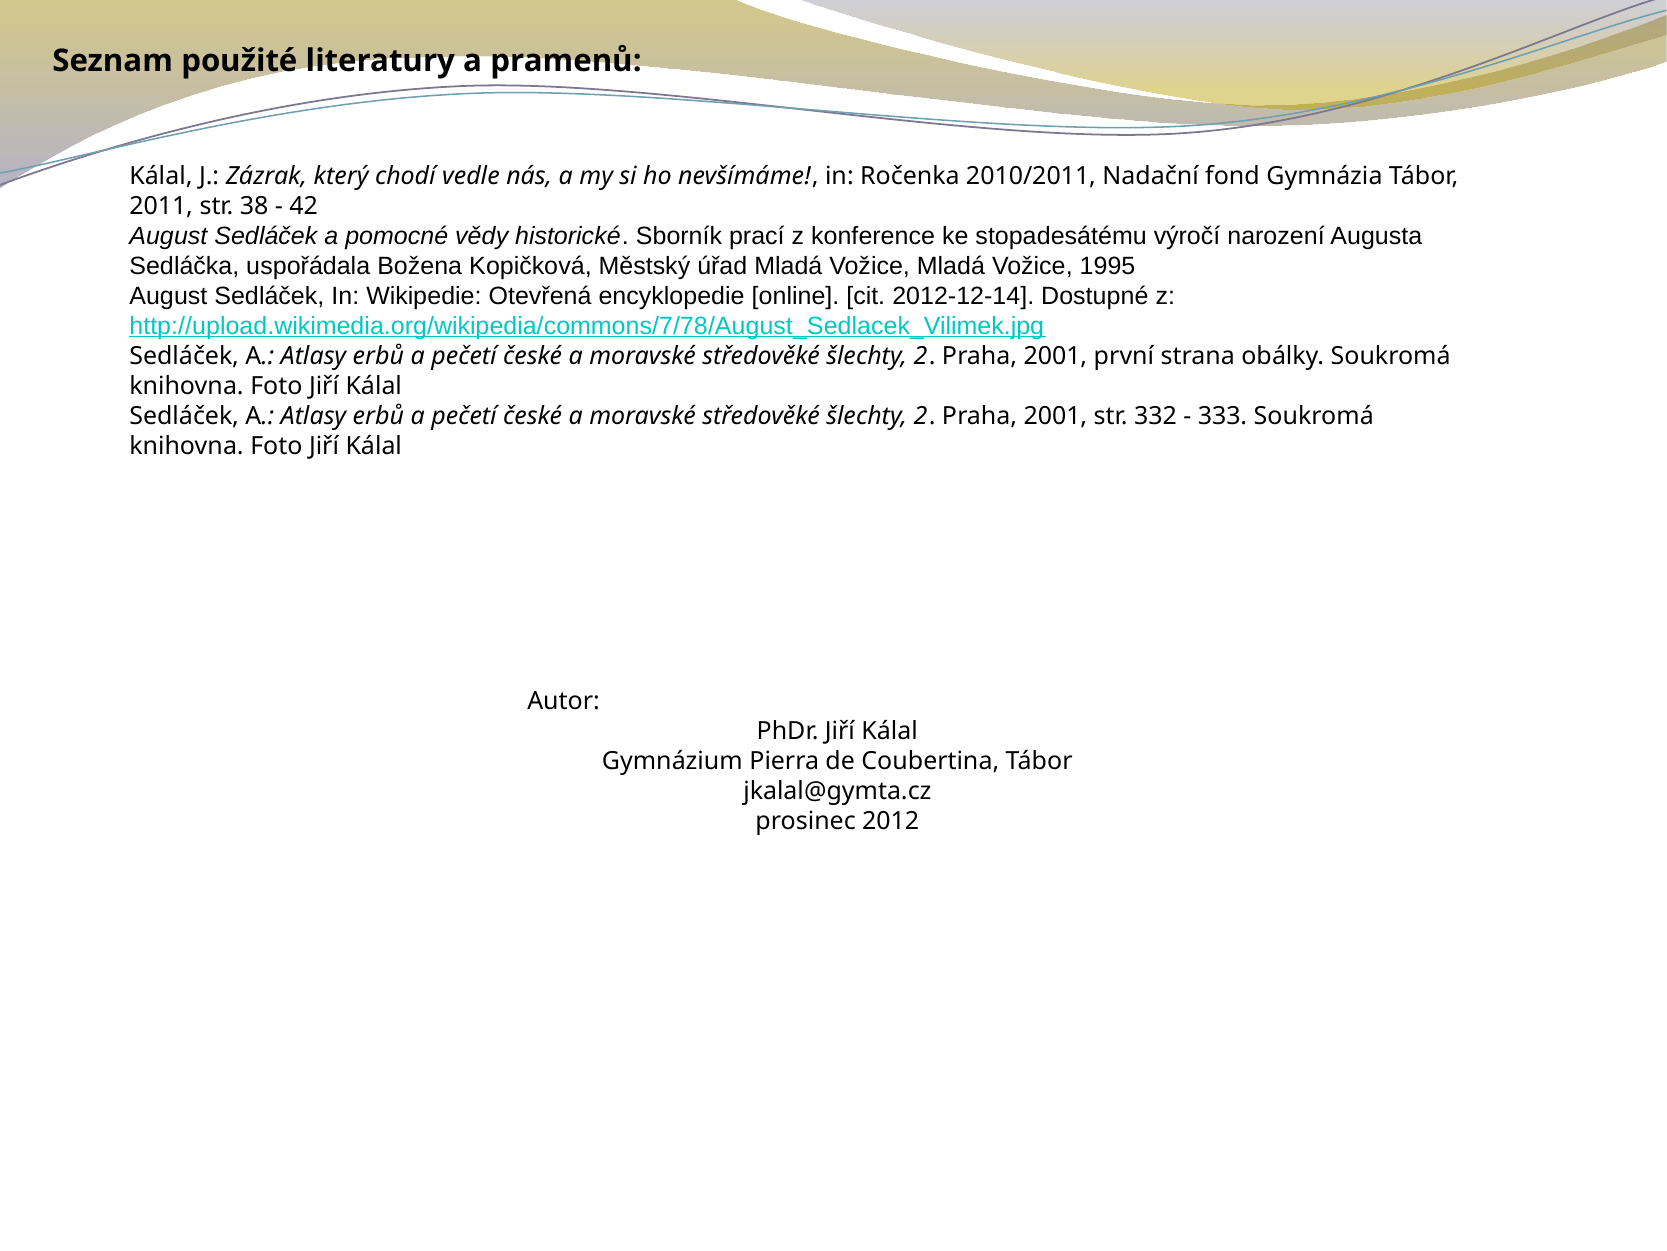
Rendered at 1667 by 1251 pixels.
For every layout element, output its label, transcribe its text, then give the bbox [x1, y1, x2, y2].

text_box Kálal, J.: Zázrak, který chodí vedle nás, a my si ho nevšímáme!, in: Ročenka 2010/2011, Nadační fond Gymnázia Tábor, 2011, str. 38 - 42 August Sedláček a pomocné vědy historické. Sborník prací z konference ke stopadesátému výročí narození Augusta Sedláčka, uspořádala Božena Kopičková, Městský úřad Mladá Vožice, Mladá Vožice, 1995 August Sedláček, In: Wikipedie: Otevřená encyklopedie [online]. [cit. 2012-12-14]. Dostupné z: http://upload.wikimedia.org/wikipedia/commons/7/78/August_Sedlacek_Vilimek.jpg Sedláček, A.: Atlasy erbů a pečetí české a moravské středověké šlechty, 2. Praha, 2001, první strana obálky. Soukromá knihovna. Foto Jiří Kálal Sedláček, A.: Atlasy erbů a pečetí české a moravské středověké šlechty, 2. Praha, 2001, str. 332 - 333. Soukromá knihovna. Foto Jiří Kálal [114, 152, 1495, 497]
text_box Seznam použité literatury a pramenů: [37, 33, 846, 86]
text_box Autor: PhDr. Jiří Kálal Gymnázium Pierra de Coubertina, Tábor jkalal@gymta.cz prosinec 2012 [512, 677, 1163, 842]
